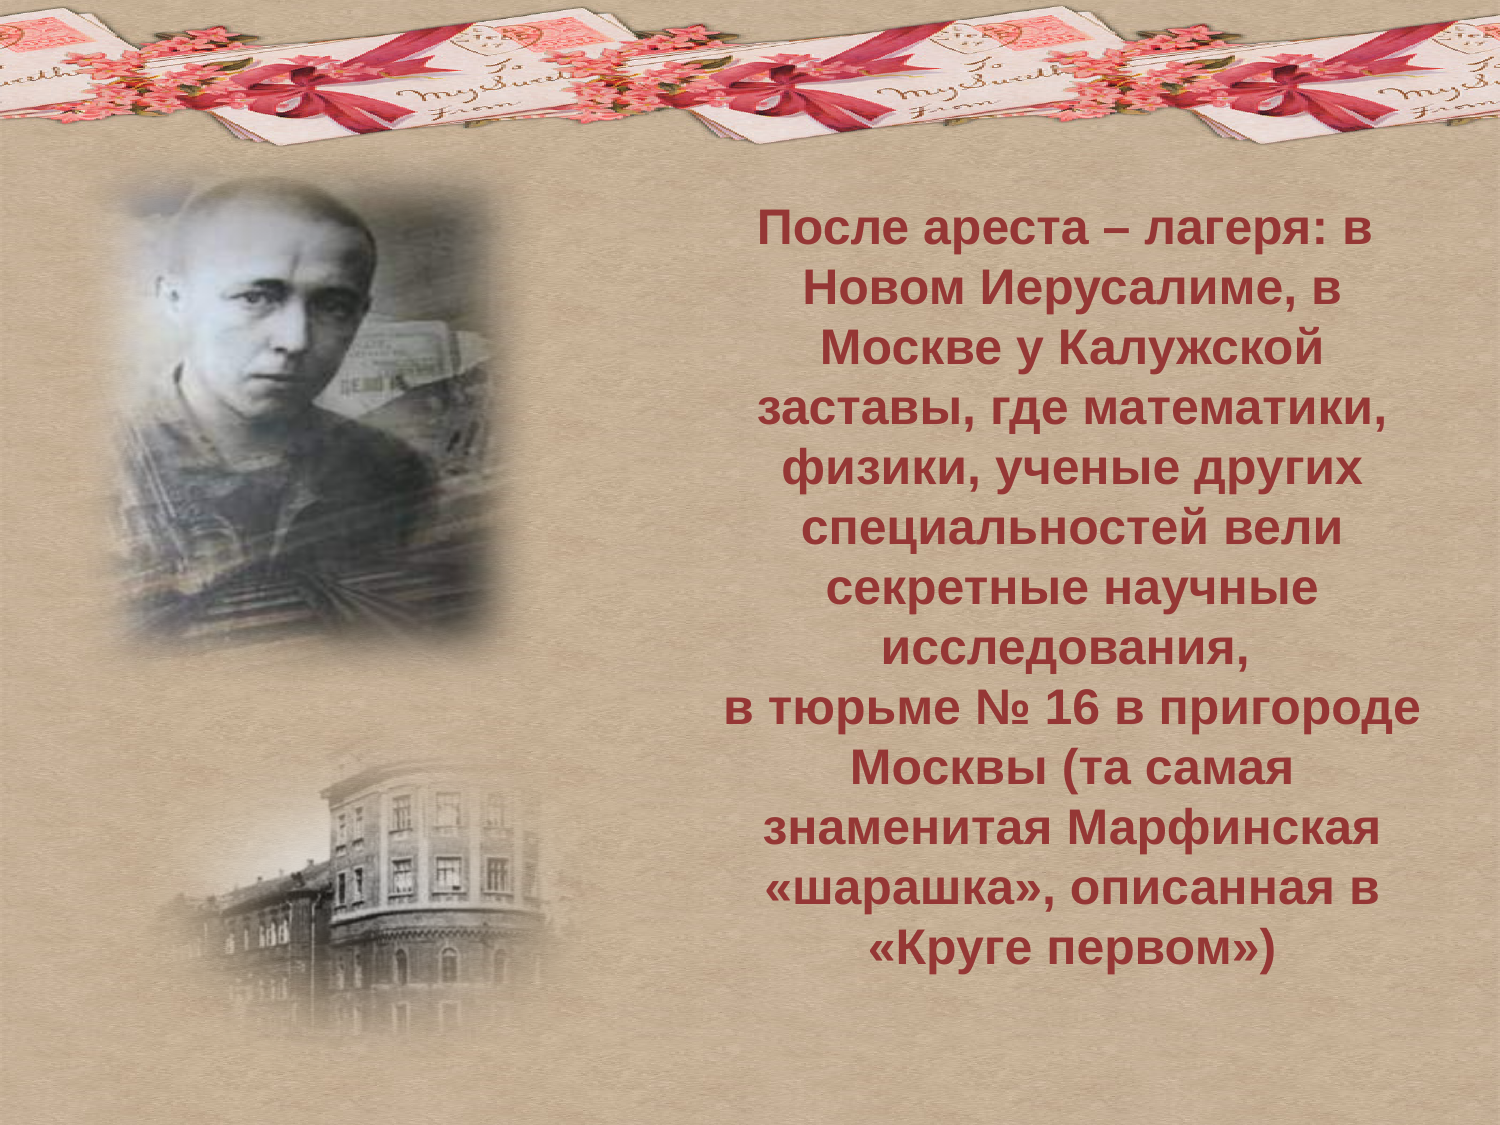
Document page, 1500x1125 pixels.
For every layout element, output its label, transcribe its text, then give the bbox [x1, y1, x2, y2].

text_box После ареста – лагеря: в Новом Иерусалиме, в Москве у Калужской заставы, где математики, физики, ученые других специальностей вели секретные научные исследования, в тюрьме № 16 в пригороде Москвы (та самая знаменитая Марфинская «шарашка», описанная в «Круге первом») [703, 187, 1442, 983]
picture [0, 0, 1500, 1125]
